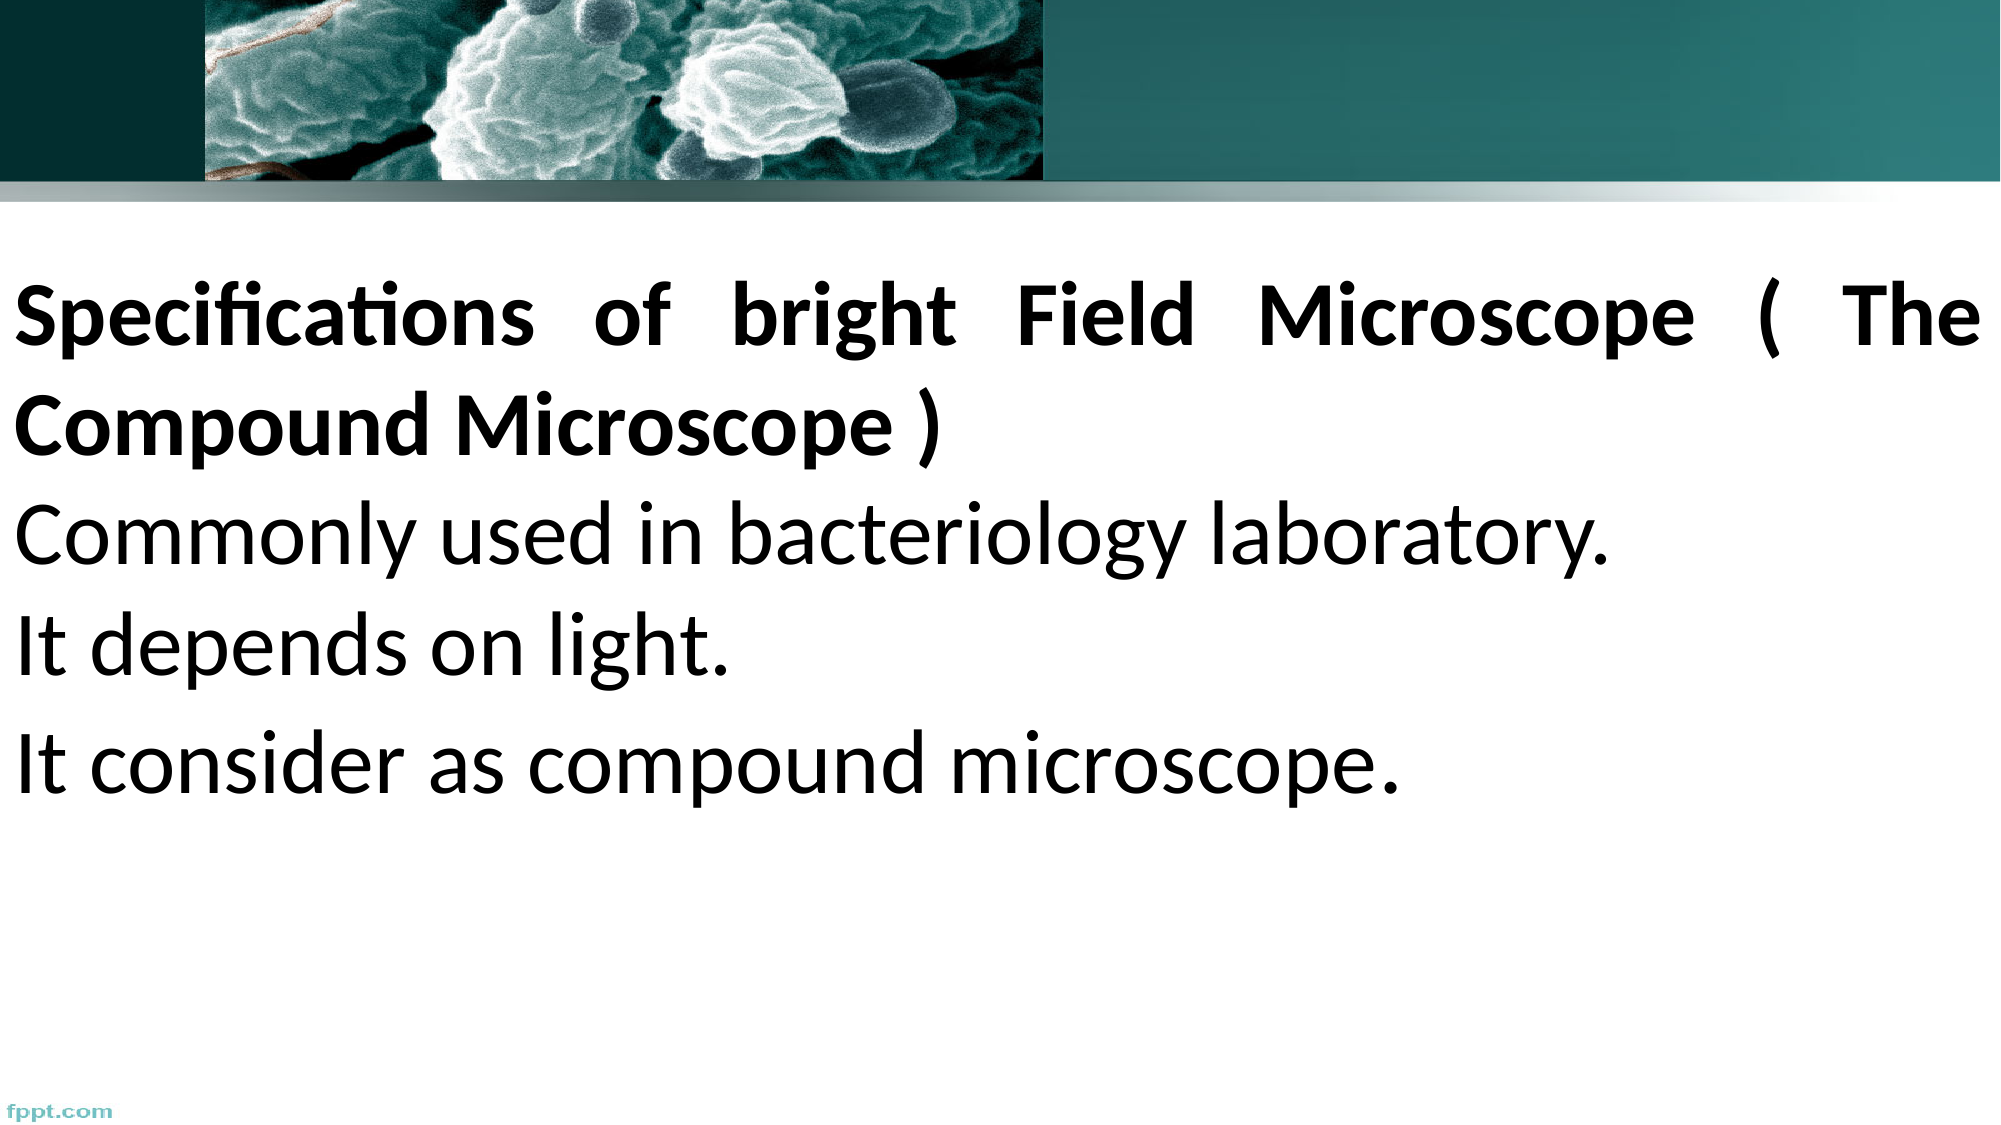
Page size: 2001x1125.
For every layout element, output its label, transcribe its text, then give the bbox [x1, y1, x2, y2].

picture [0, 0, 2001, 1125]
text_box Specifications of bright Field Microscope ( The Compound Microscope ) Commonly used in bacteriology laboratory. It depends on light. It consider as compound microscope. [0, 246, 2000, 1125]
